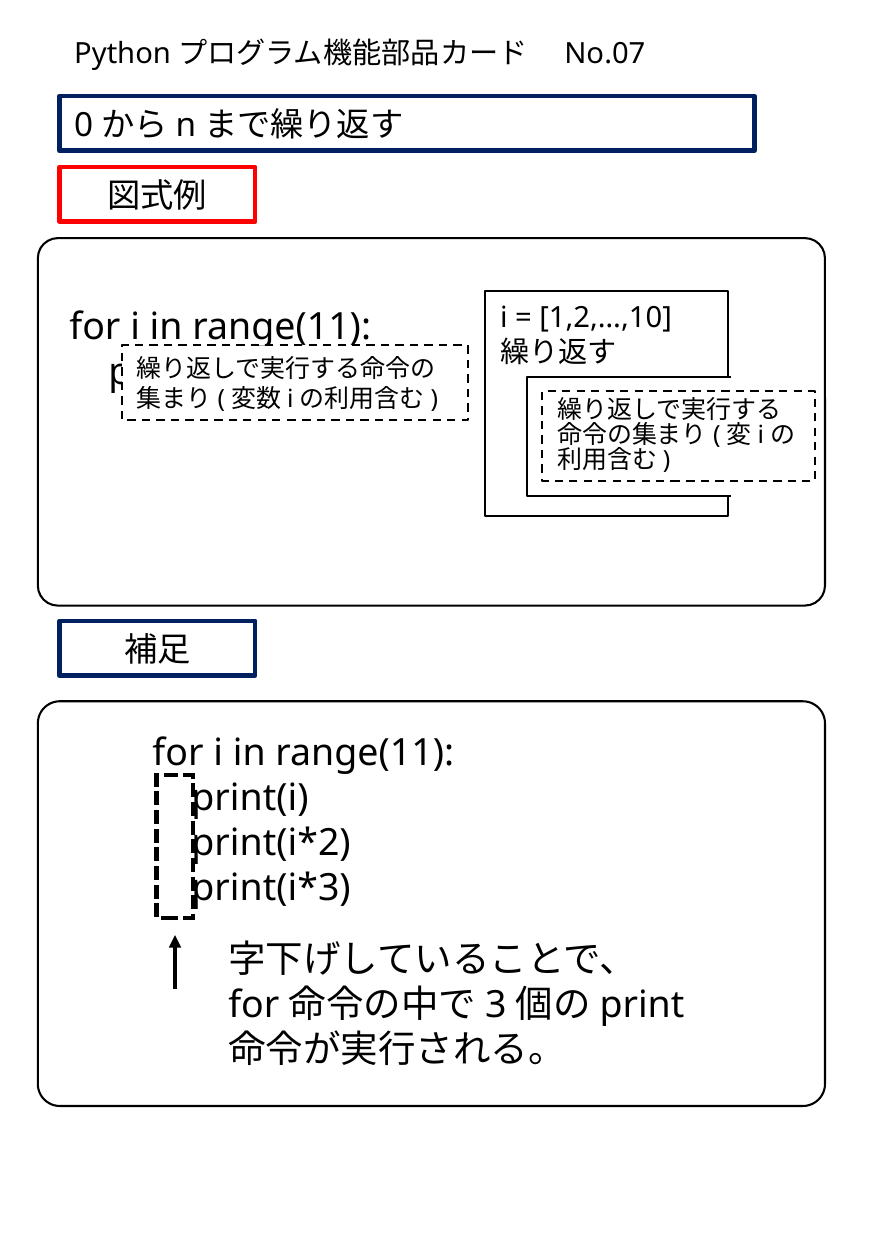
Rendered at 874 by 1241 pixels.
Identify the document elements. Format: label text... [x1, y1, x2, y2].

text_box for i in range(11): print(i) print(i*2) print(i*3) [137, 721, 569, 916]
text_box 図式例 [59, 167, 256, 222]
text_box 補足 [59, 620, 256, 676]
text_box Pythonプログラム機能部品カード No.07 [59, 26, 755, 77]
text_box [485, 291, 797, 557]
text_box 0からnまで繰り返す [59, 96, 755, 151]
text_box [36, 237, 827, 607]
text_box 繰り返しで実行する命令の集まり(変数iの利用含む) [122, 345, 468, 420]
text_box for i in range(11): print(i) [54, 294, 485, 400]
text_box 字下げしていることで、 for命令の中で3個のprint命令が実行される。 [213, 927, 722, 1077]
text_box [36, 700, 827, 1108]
